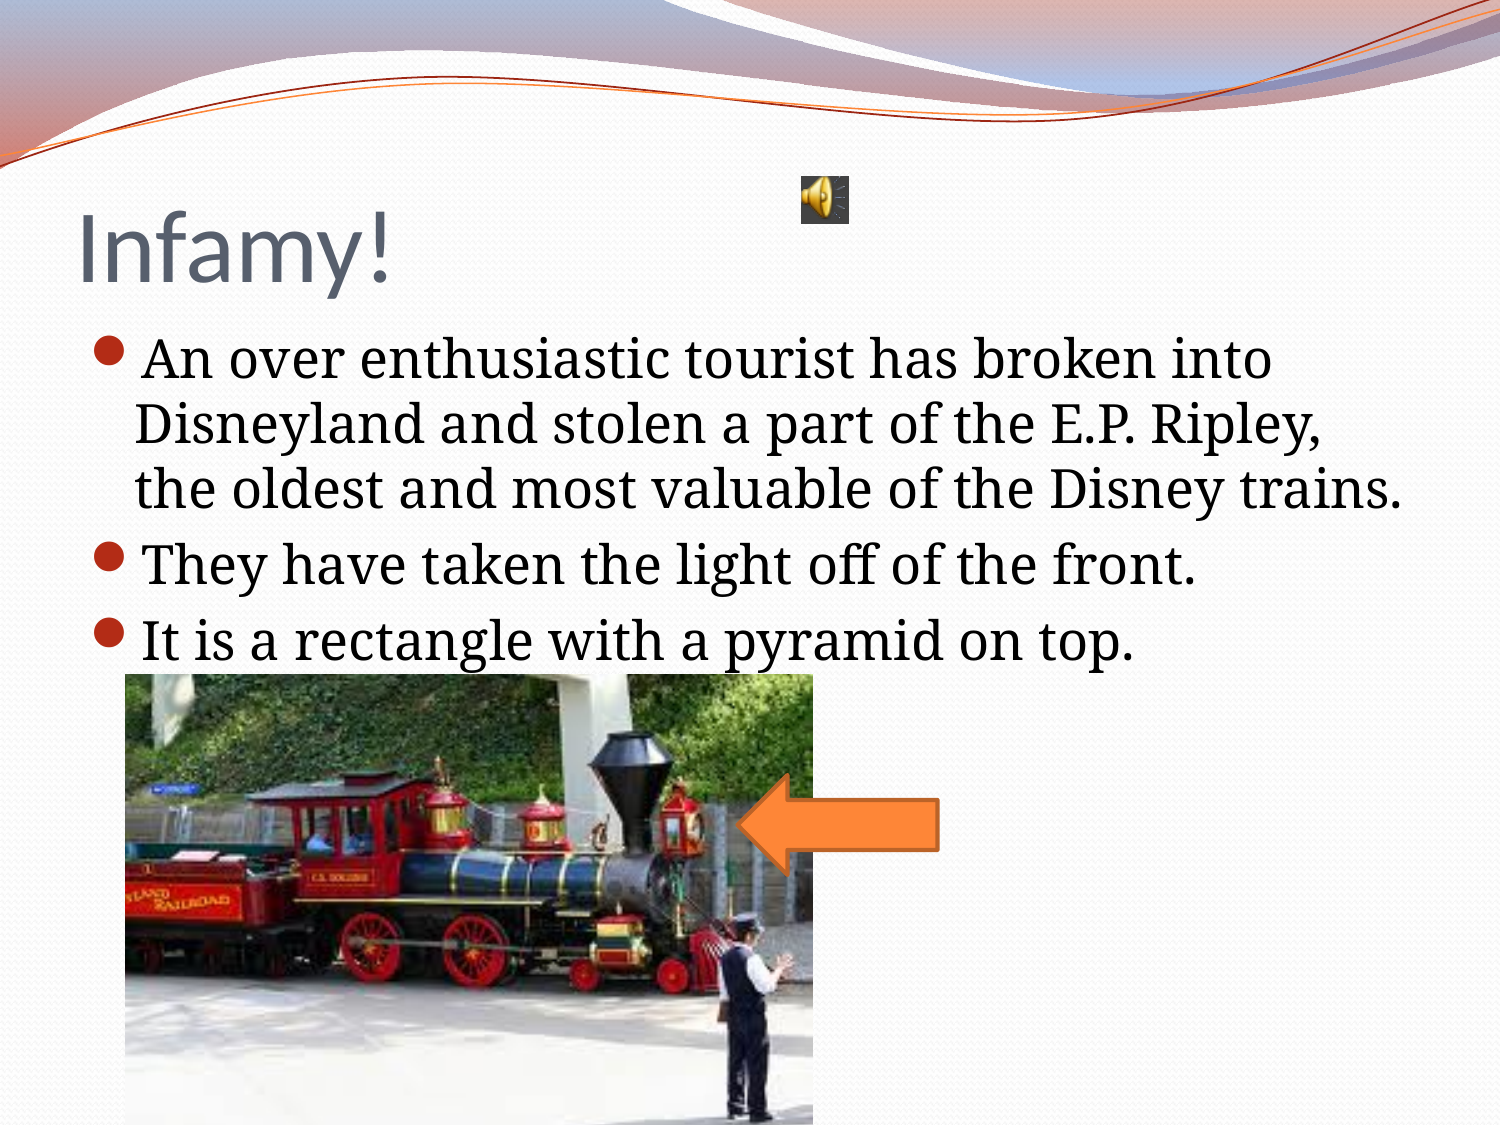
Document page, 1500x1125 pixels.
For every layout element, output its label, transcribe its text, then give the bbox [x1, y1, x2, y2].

text_box [819, 797, 940, 853]
title Infamy! [75, 115, 1425, 303]
list An over enthusiastic tourist has broken into Disneyland and stolen a part of the E.P. Ripley, the oldest and most valuable of the Disney trains. They have taken the light off of the front. It is a rectangle with a pyramid on top. [75, 317, 1425, 1038]
picture [124, 674, 813, 1125]
picture [799, 174, 851, 226]
